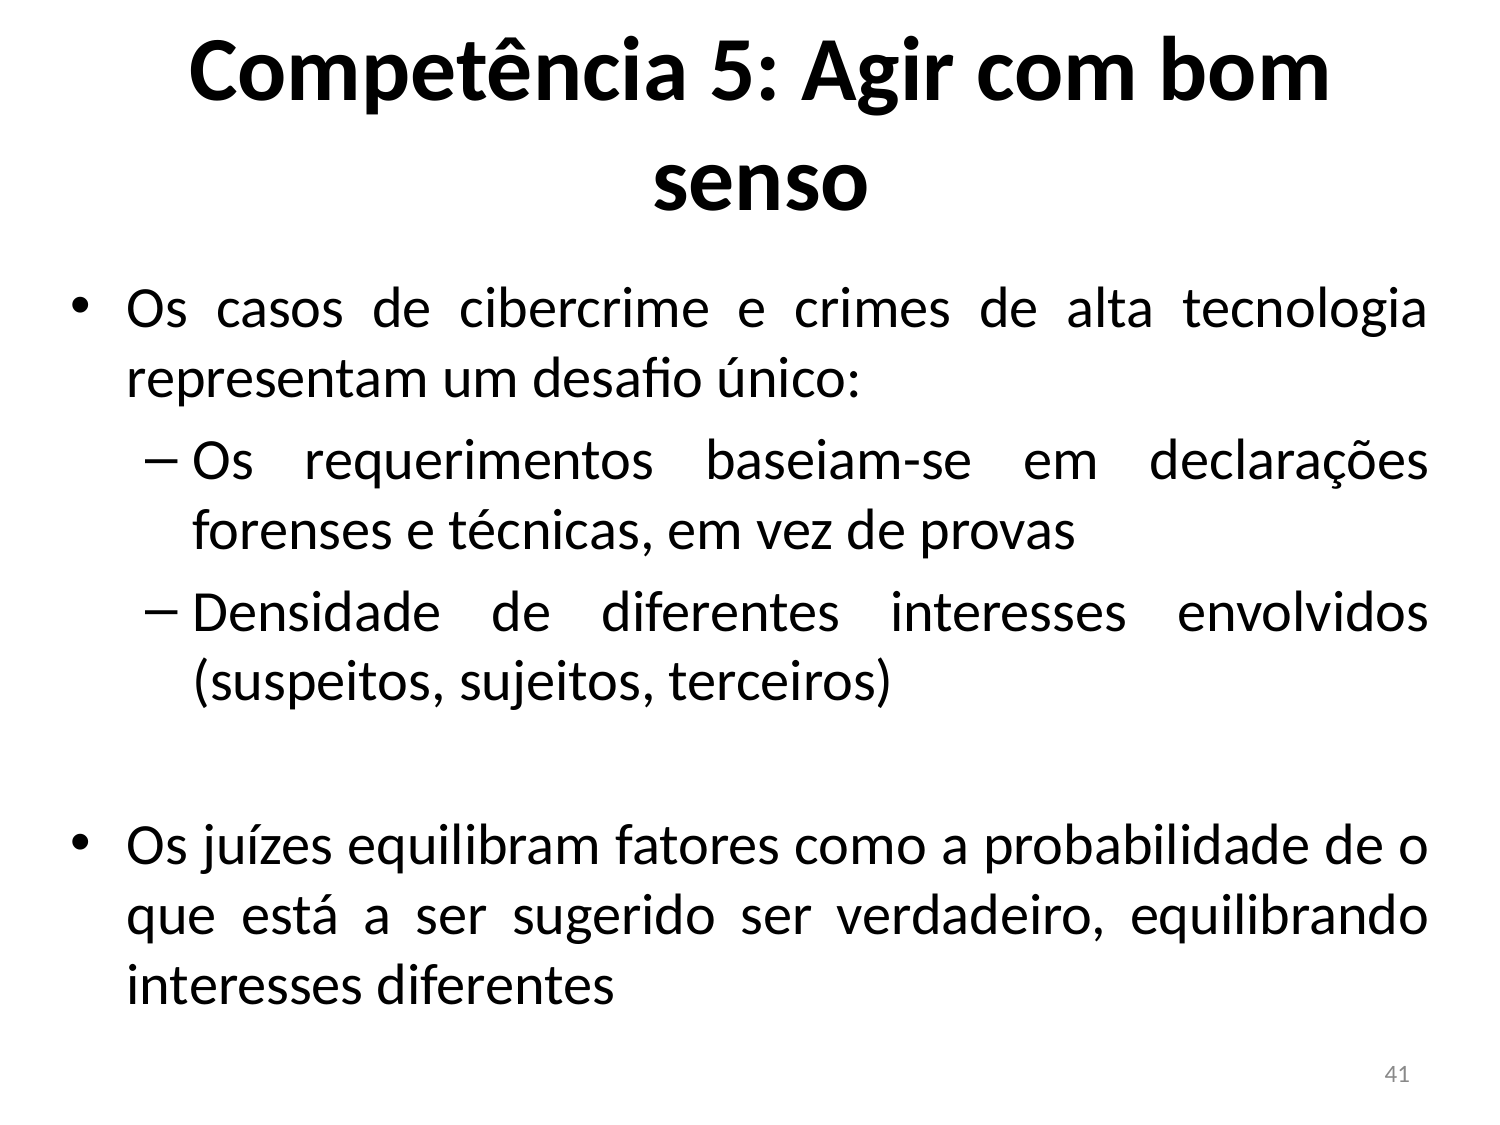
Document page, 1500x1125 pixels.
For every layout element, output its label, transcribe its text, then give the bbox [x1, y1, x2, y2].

title Competência 5: Agir com bom senso [55, 24, 1467, 213]
text_box Os casos de cibercrime e crimes de alta tecnologia representam um desafio único: Os requerimentos baseiam-se em declarações forenses e técnicas, em vez de provas Densidade de diferentes interesses envolvidos (suspeitos, sujeitos, terceiros) Os juízes equilibram fatores como a probabilidade de o que está a ser sugerido ser verdadeiro, equilibrando interesses diferentes [55, 261, 1445, 1088]
slide_number 41 [1074, 1042, 1425, 1103]
